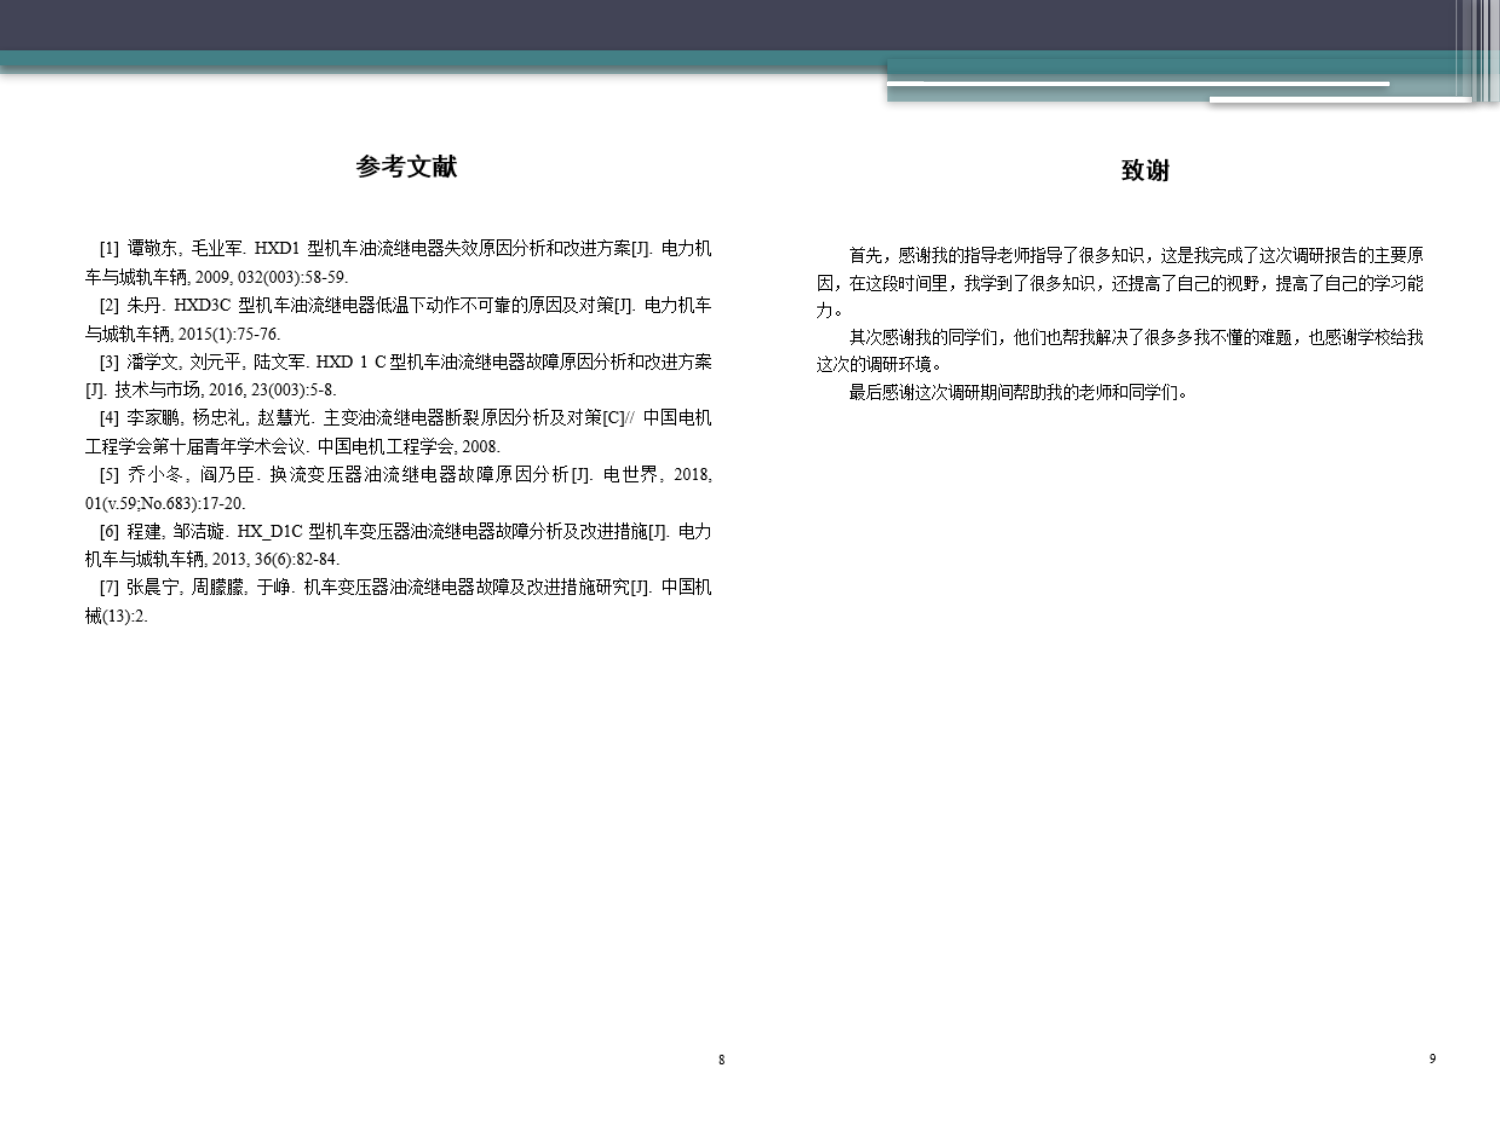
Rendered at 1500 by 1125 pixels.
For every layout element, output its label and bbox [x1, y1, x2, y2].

picture [59, 116, 1500, 1125]
